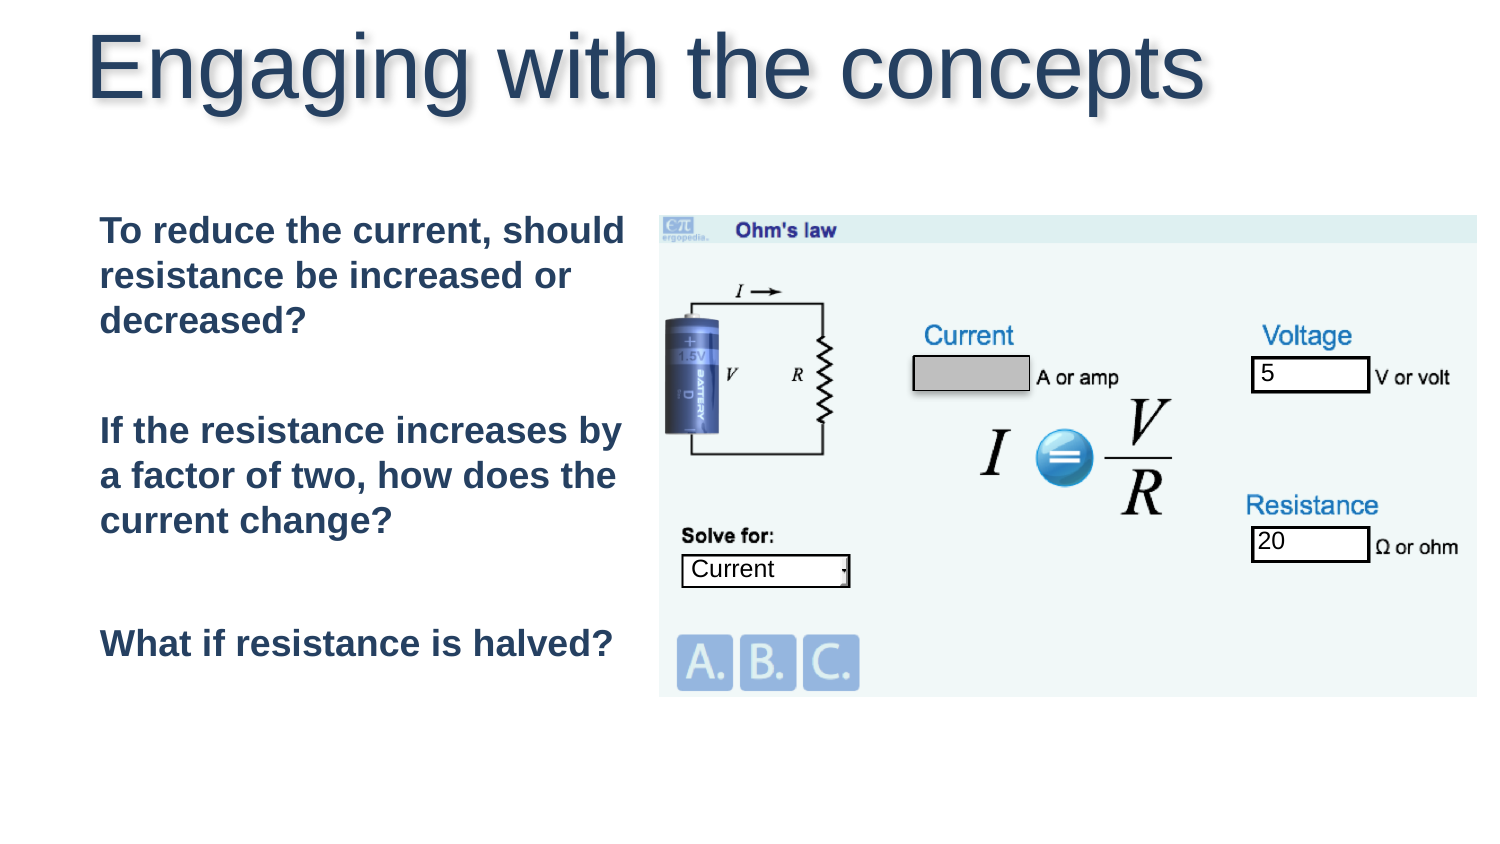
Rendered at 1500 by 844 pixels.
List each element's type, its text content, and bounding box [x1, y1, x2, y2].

text_box If the resistance increases by a factor of two, how does the current change? Current is halved. What if resistance is halved? [85, 398, 665, 763]
picture [659, 215, 1477, 697]
text_box To reduce the current, should resistance be increased or decreased? [84, 213, 658, 379]
text_box Engaging with the concepts [70, 0, 1388, 206]
